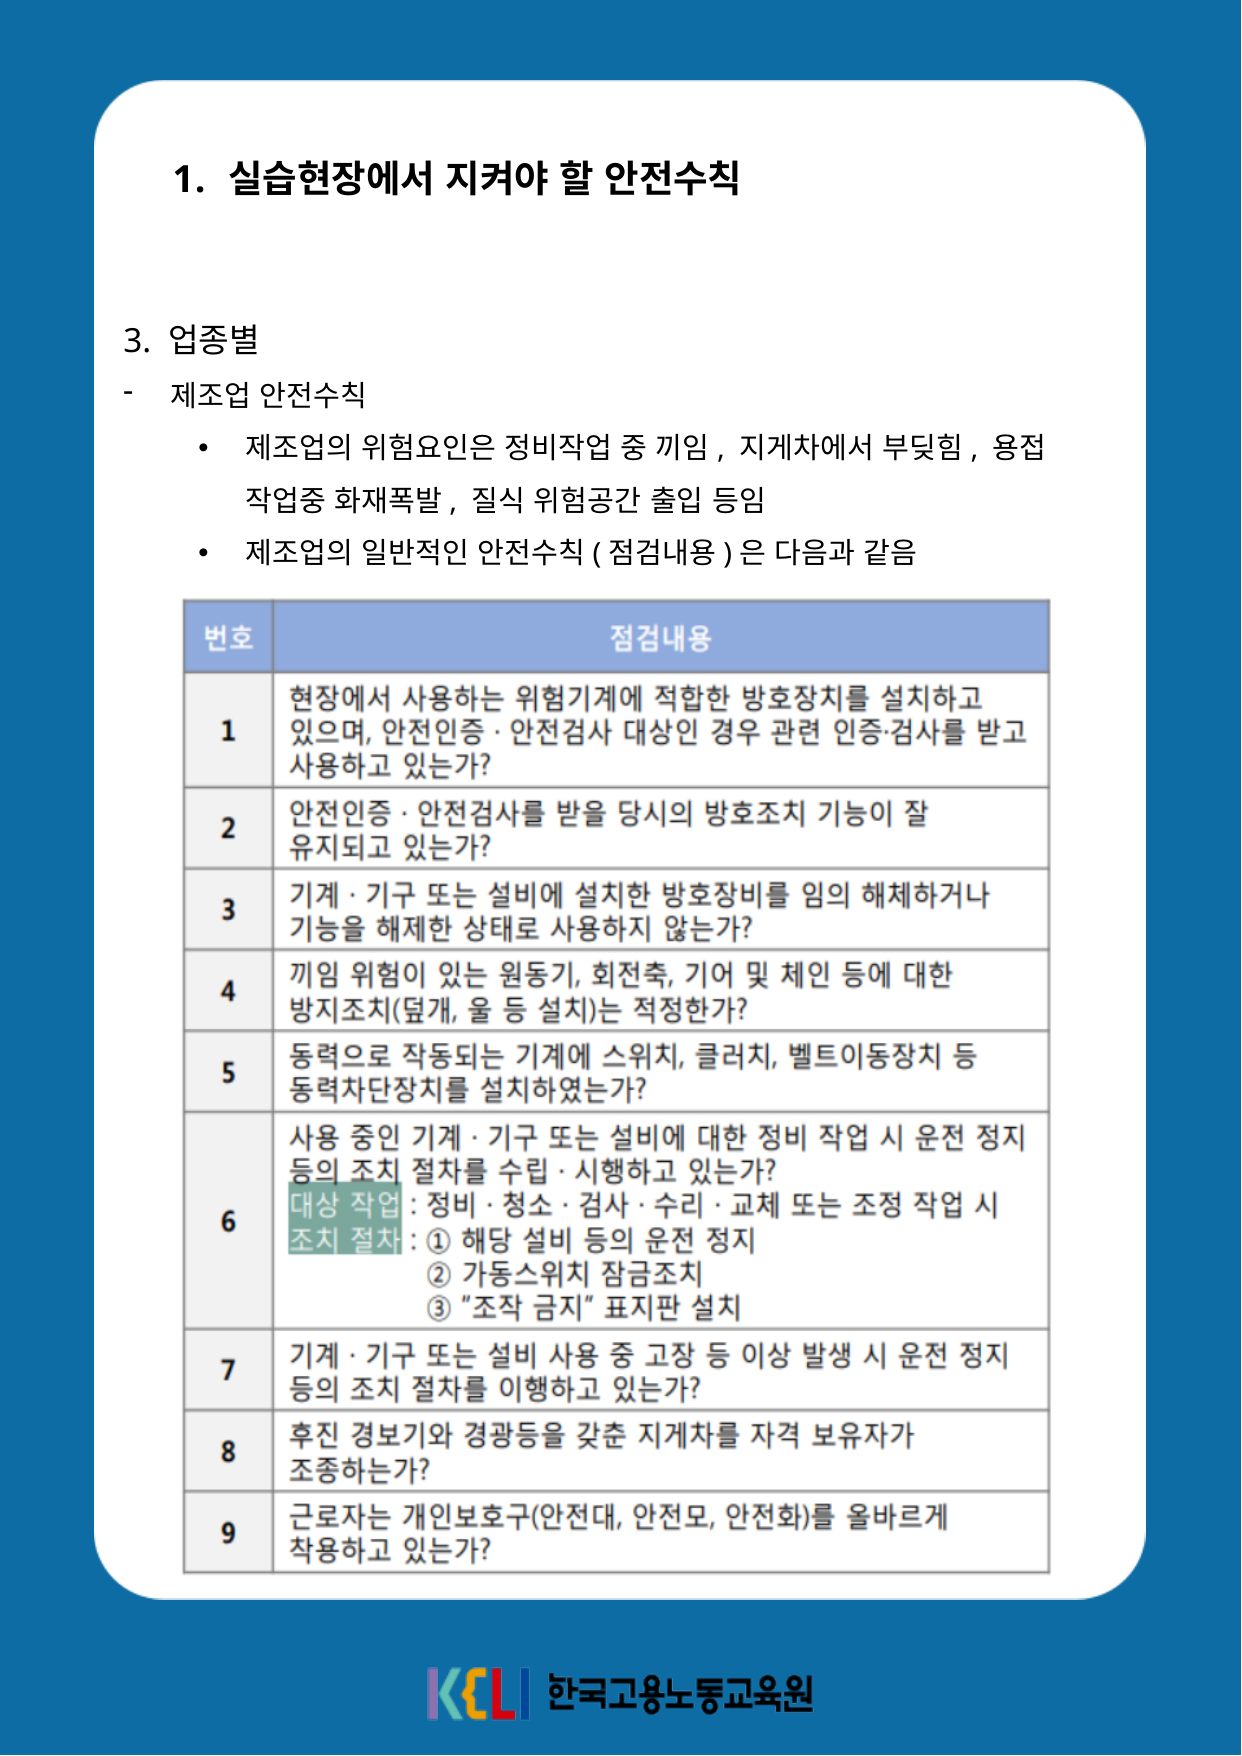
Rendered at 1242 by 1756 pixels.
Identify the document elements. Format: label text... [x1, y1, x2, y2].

text_box 3. 업종별 제조업 안전수칙 제조업의 위험요인은 정비작업 중 끼임, 지게차에서 부딪힘, 용접 작업중 화재폭발, 질식 위험공간 출입 등임 제조업의 일반적인 안전수칙(점검내용)은 다음과 같음 [95, 277, 1109, 570]
picture [0, 0, 1241, 1755]
text_box 실습현장에서 지켜야 할 안전수칙 [170, 152, 1144, 200]
